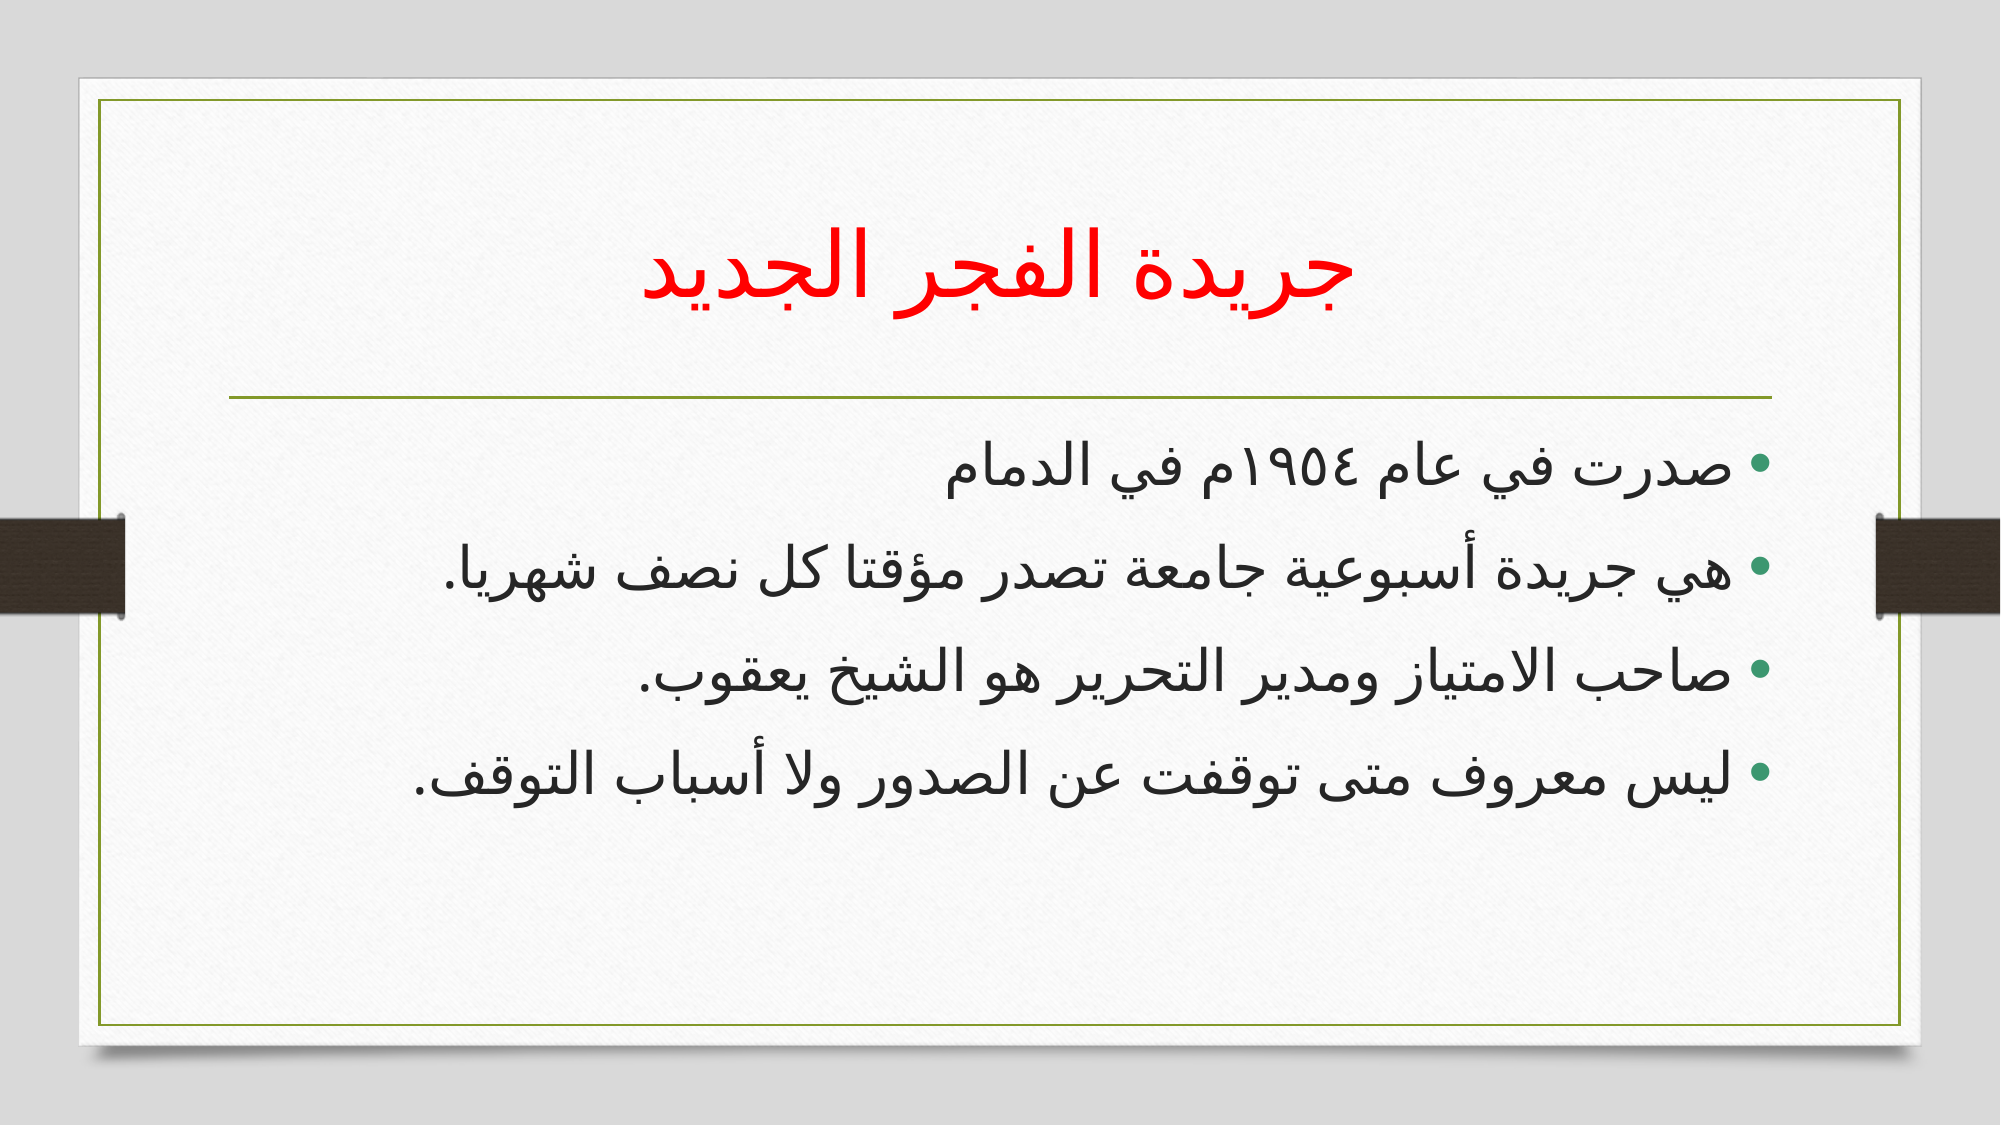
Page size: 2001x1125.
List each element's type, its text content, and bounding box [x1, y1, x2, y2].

title جريدة الفجر الجديد [212, 161, 1788, 375]
picture [0, 0, 2001, 1125]
list صدرت في عام ١٩٥٤م في الدمام هي جريدة أسبوعية جامعة تصدر مؤقتا كل نصف شهريا. صاحب الامتياز ومدير التحرير هو الشيخ يعقوب. ليس معروف متى توقفت عن الصدور ولا أسباب التوقف. [212, 419, 1788, 964]
